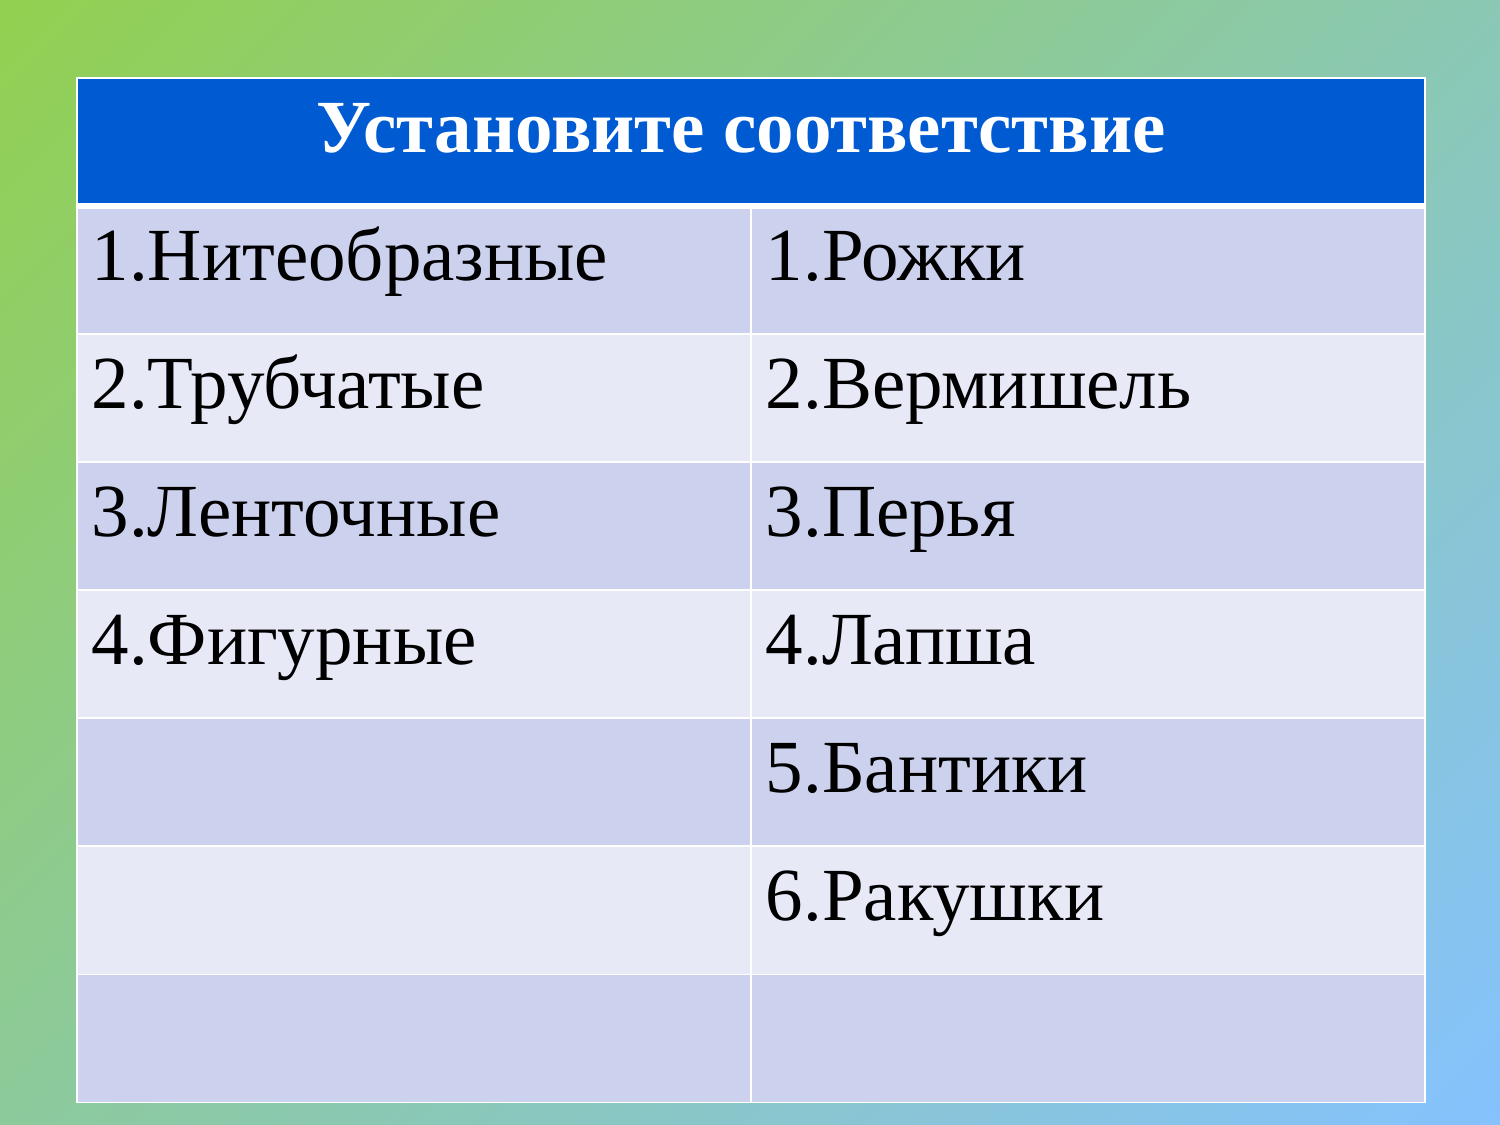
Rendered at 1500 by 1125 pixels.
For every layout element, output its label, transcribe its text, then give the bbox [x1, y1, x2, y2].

table_cell 1.Нитеобразные [78, 209, 750, 333]
table_header Установите соответствие [78, 79, 1424, 203]
table_cell 3.Ленточные [78, 463, 750, 589]
table_cell 4.Фигурные [78, 591, 750, 717]
table_cell 1.Рожки [752, 209, 1424, 333]
table_cell [752, 975, 1424, 1102]
table_cell 2.Вермишель [752, 335, 1424, 461]
table_cell [78, 847, 750, 974]
table_cell [78, 975, 750, 1102]
table_cell 5.Бантики [752, 719, 1424, 845]
table_cell 6.Ракушки [752, 847, 1424, 974]
table_cell 3.Перья [752, 463, 1424, 589]
table_cell 2.Трубчатые [78, 335, 750, 461]
table_cell [78, 719, 750, 845]
table_cell 4.Лапша [752, 591, 1424, 717]
